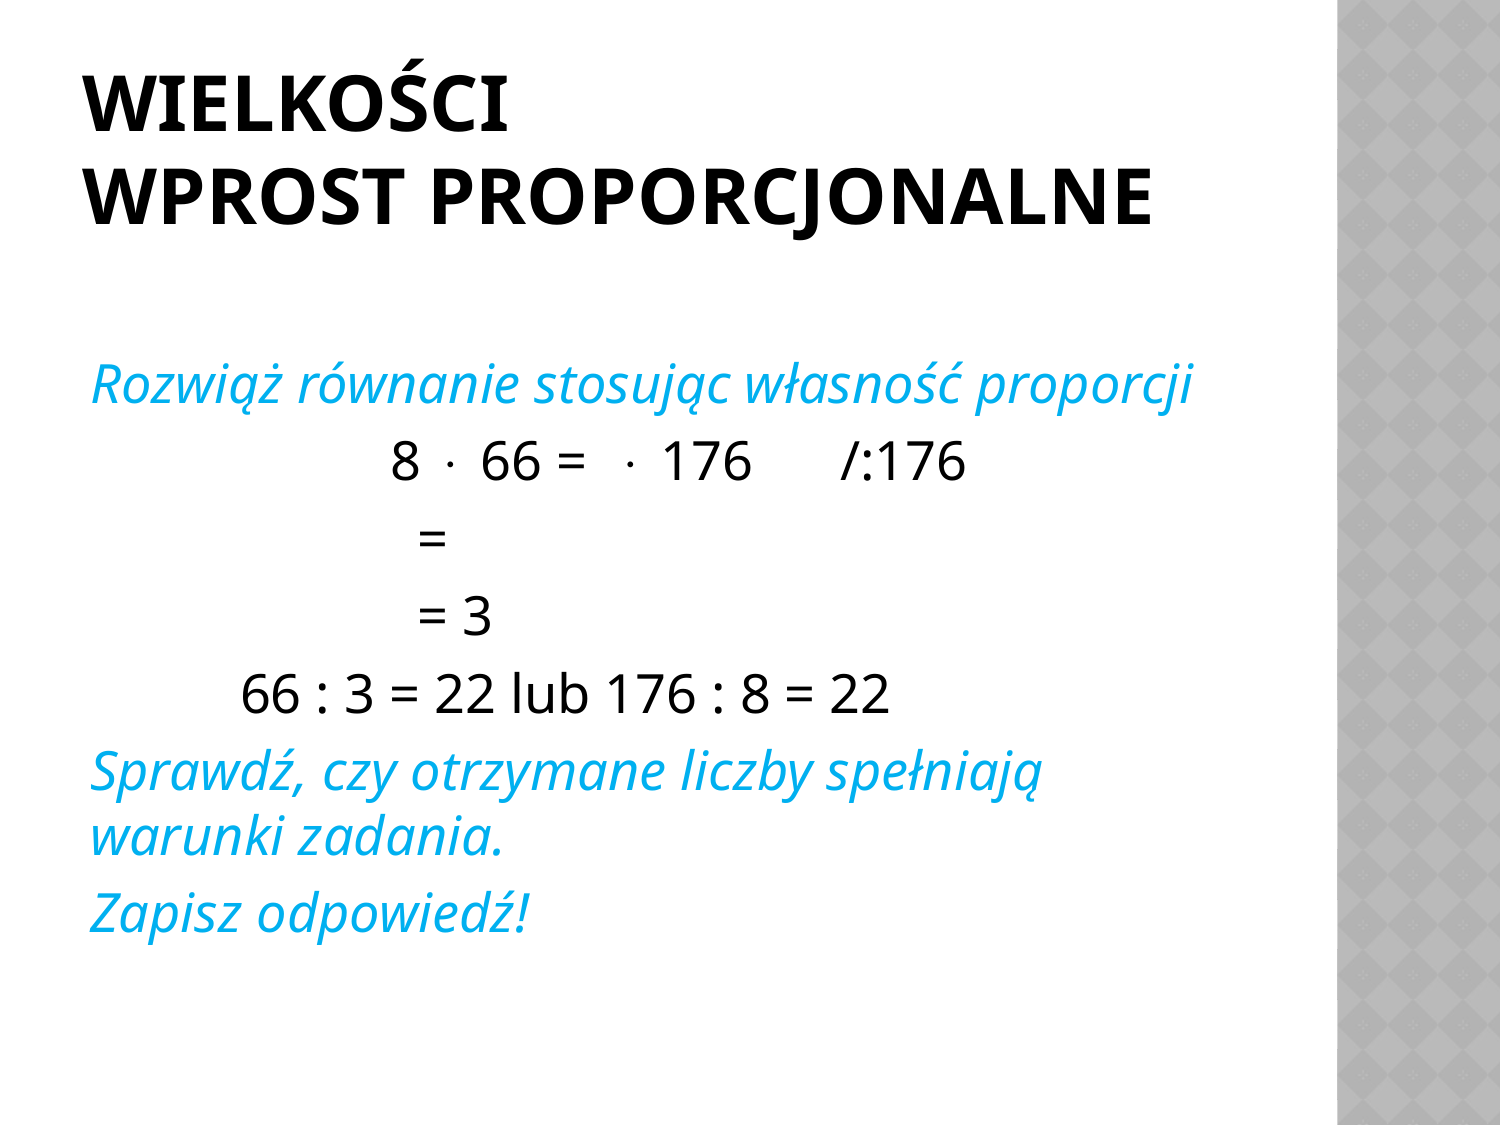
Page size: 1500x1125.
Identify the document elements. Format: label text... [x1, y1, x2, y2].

title Wielkości wprost proporcjonalne [75, 52, 1263, 241]
